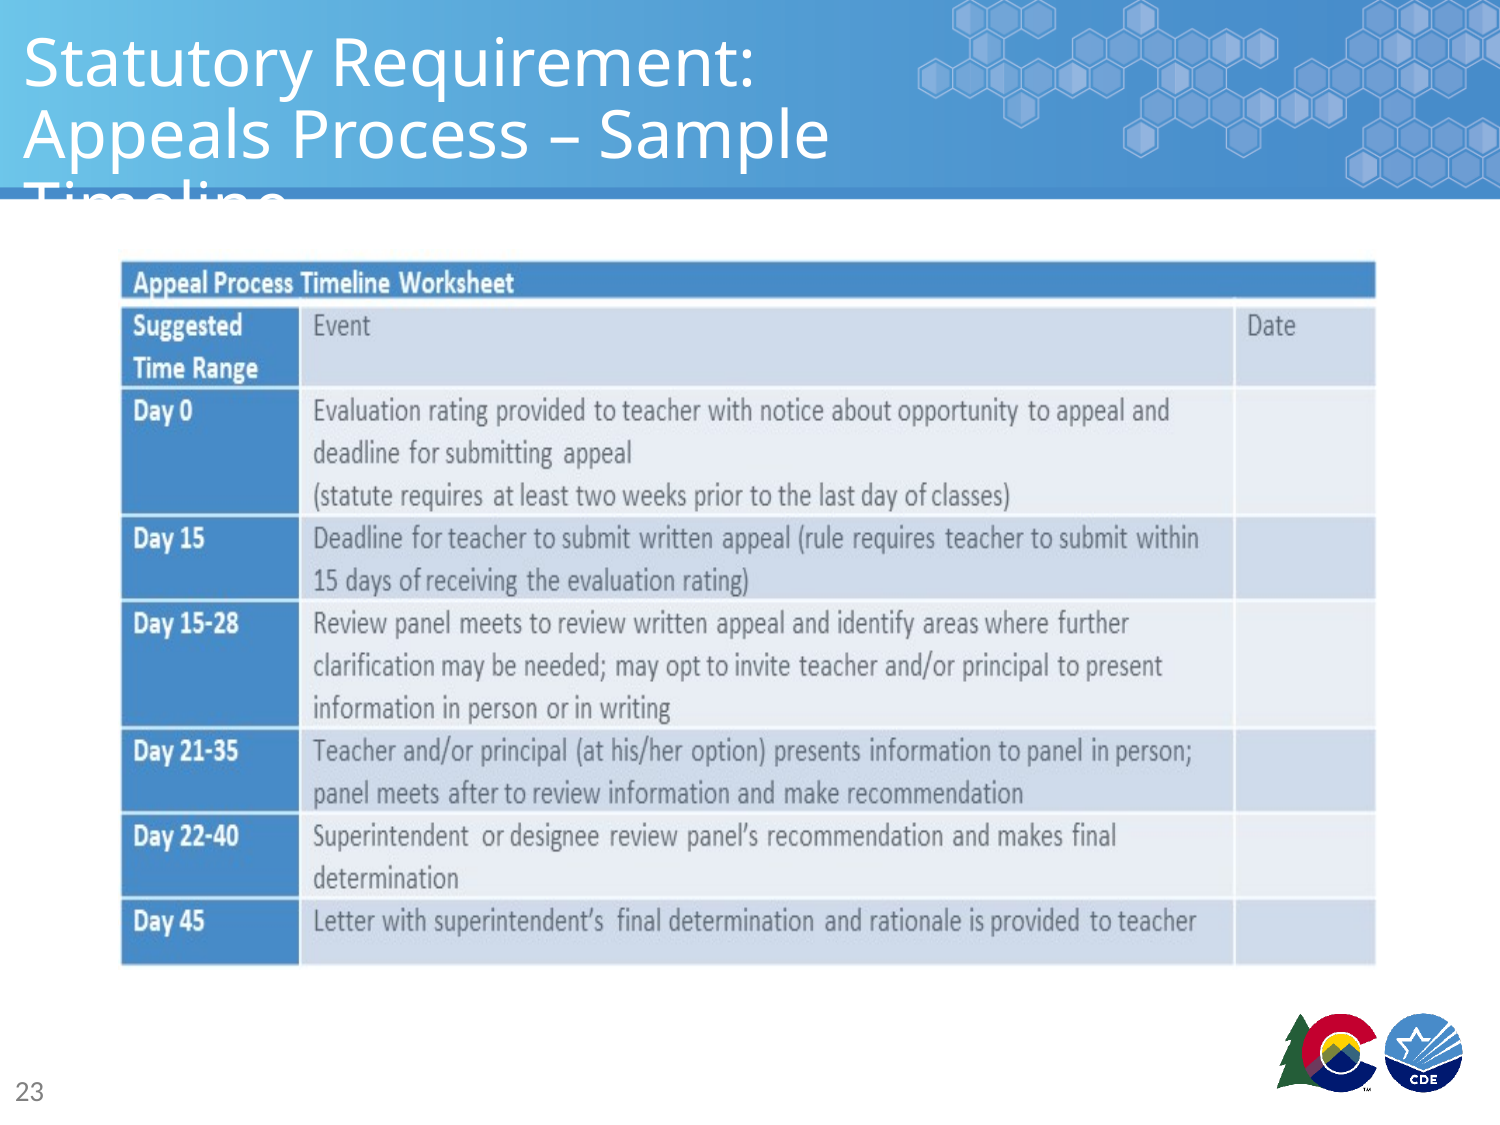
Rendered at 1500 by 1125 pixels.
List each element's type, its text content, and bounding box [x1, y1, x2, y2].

picture [1275, 1012, 1463, 1093]
slide_number 23 [0, 1065, 338, 1125]
picture [0, 0, 1500, 200]
picture [118, 249, 1382, 970]
title Statutory Requirement: Appeals Process – Sample Timeline [23, 29, 1027, 184]
